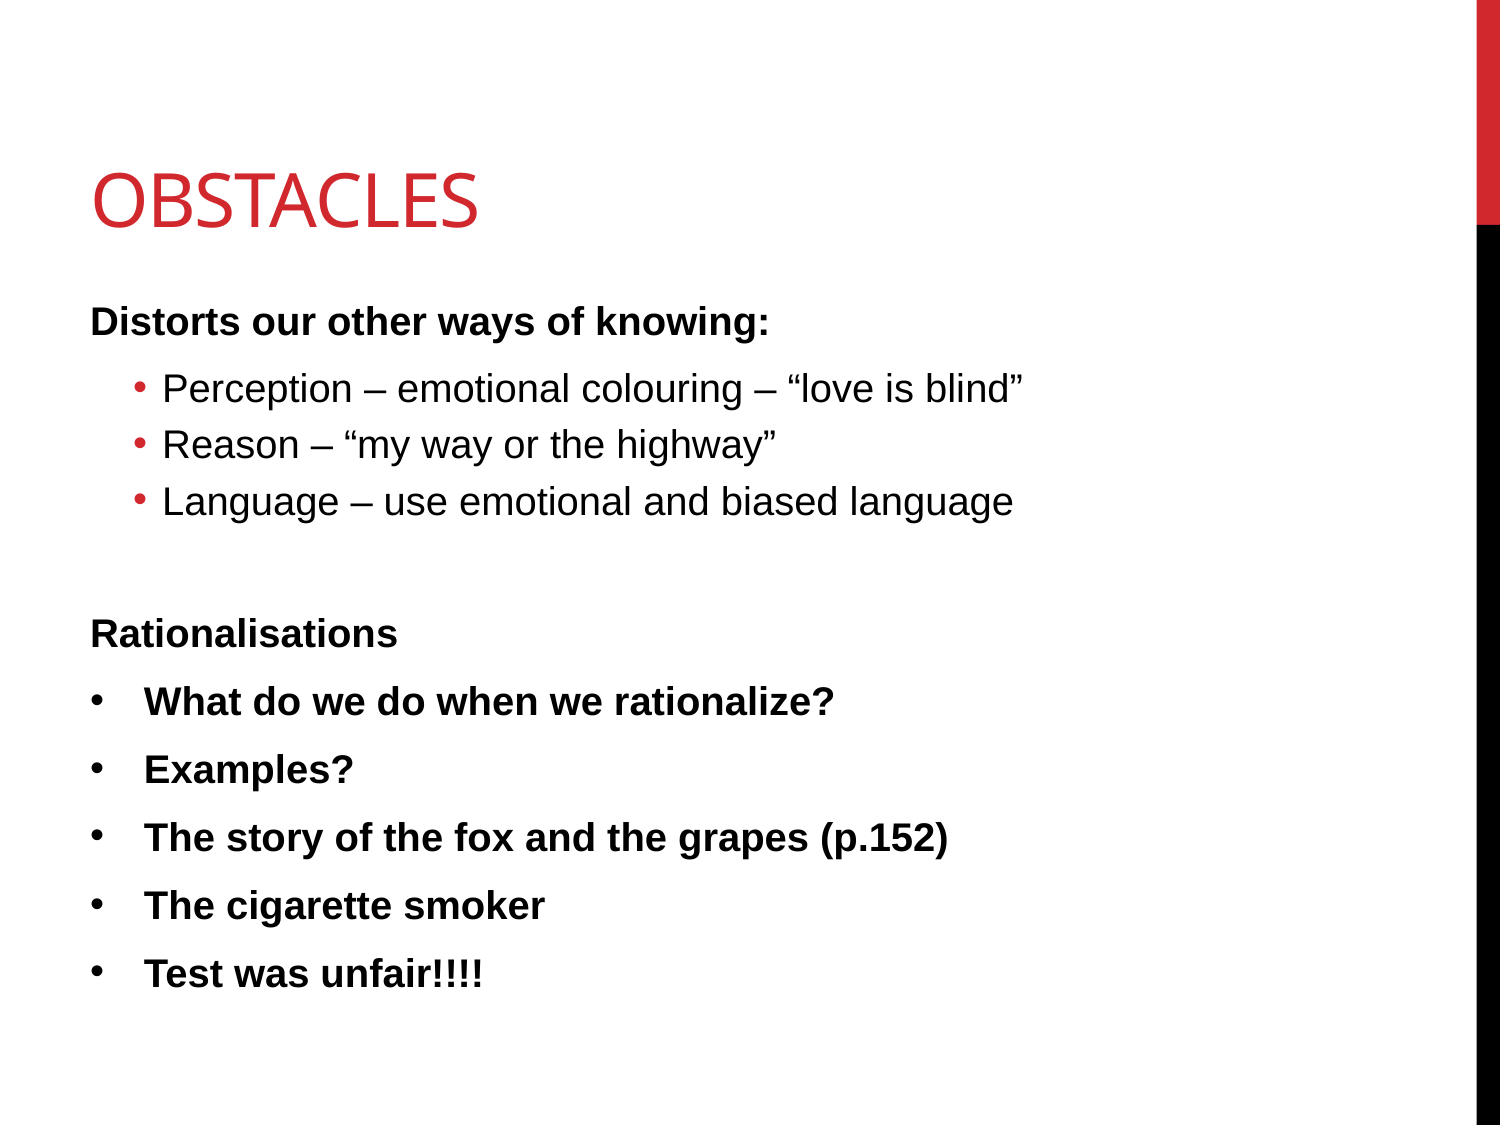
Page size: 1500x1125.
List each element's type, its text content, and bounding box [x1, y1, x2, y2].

list Distorts our other ways of knowing: Perception – emotional colouring – “love is blind” Reason – “my way or the highway” Language – use emotional and biased language Rationalisations What do we do when we rationalize? Examples? The story of the fox and the grapes (p.152) The cigarette smoker Test was unfair!!!! [75, 287, 1325, 1005]
title Obstacles [75, 25, 1025, 250]
